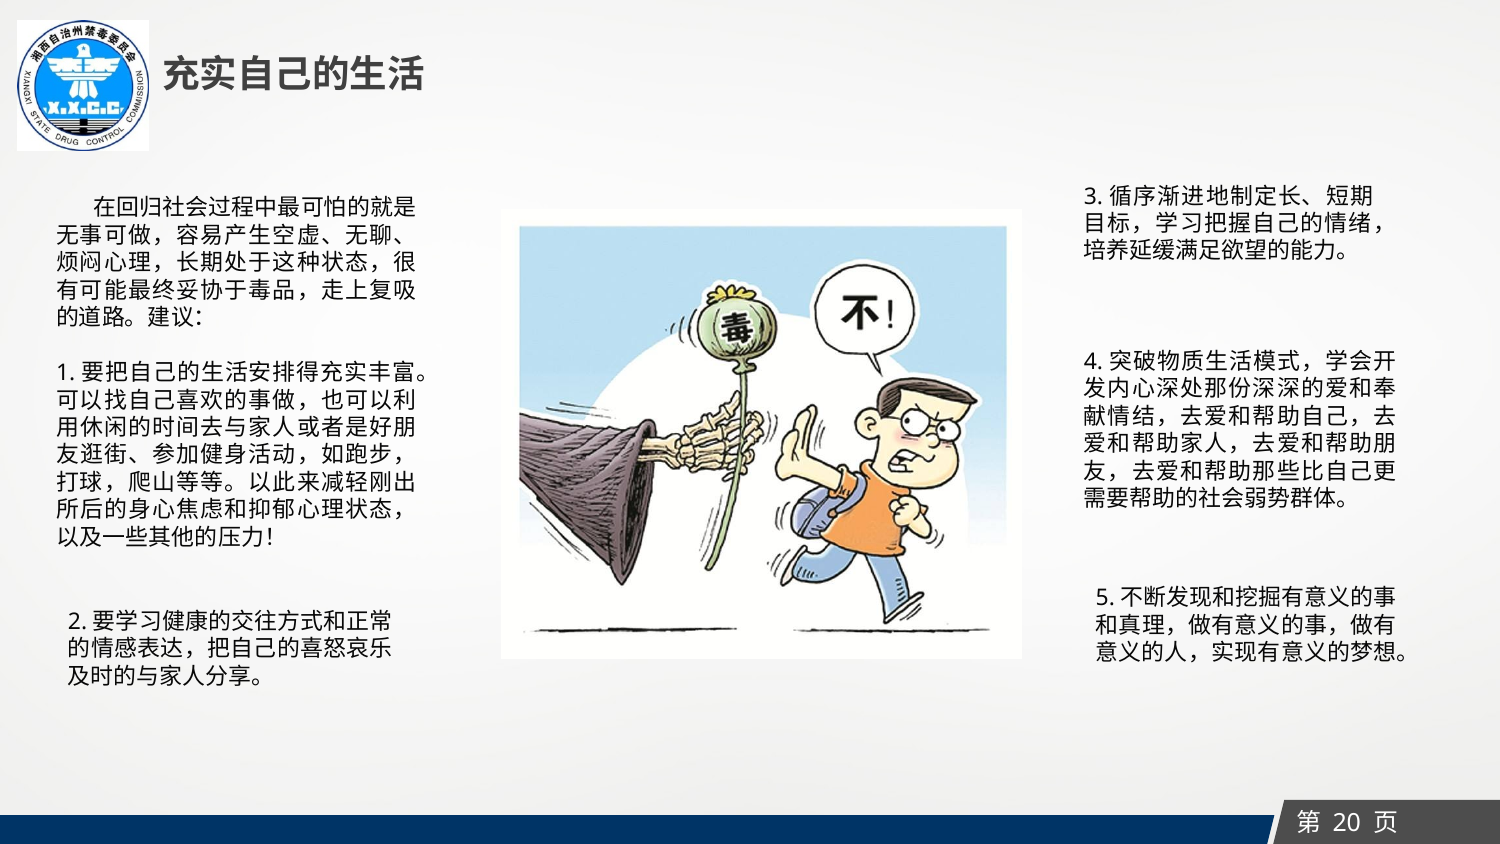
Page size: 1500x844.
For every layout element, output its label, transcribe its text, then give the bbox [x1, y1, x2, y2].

text_box 在回归社会过程中最可怕的就是无事可做，容易产生空虚、无聊、烦闷心理，长期处于这种状态，很有可能最终妥协于毒品，走上复吸的道路。建议： 1.要把自己的生活安排得充实丰富。可以找自己喜欢的事做，也可以利用休闲的时间去与家人或者是好朋友逛街、参加健身活动，如跑步，打球，爬山等等。以此来减轻刚出所后的身心焦虑和抑郁心理状态，以及一些其他的压力！ [41, 185, 432, 585]
text_box 3.循序渐进地制定长、短期目标，学习把握自己的情绪，培养延缓满足欲望的能力。 [1068, 173, 1388, 271]
text_box 4.突破物质生活模式，学会开发内心深处那份深深的爱和奉献情结，去爱和帮助自己，去爱和帮助家人，去爱和帮助朋友，去爱和帮助那些比自己更需要帮助的社会弱势群体。 [1068, 339, 1412, 519]
text_box 充实自己的生活 [153, 43, 650, 103]
text_box 2.要学习健康的交往方式和正常的情感表达，把自己的喜怒哀乐及时的与家人分享。 [53, 599, 408, 697]
picture [0, 0, 1500, 844]
text_box 5.不断发现和挖掘有意义的事和真理，做有意义的事，做有意义的人，实现有意义的梦想。 [1080, 575, 1412, 673]
